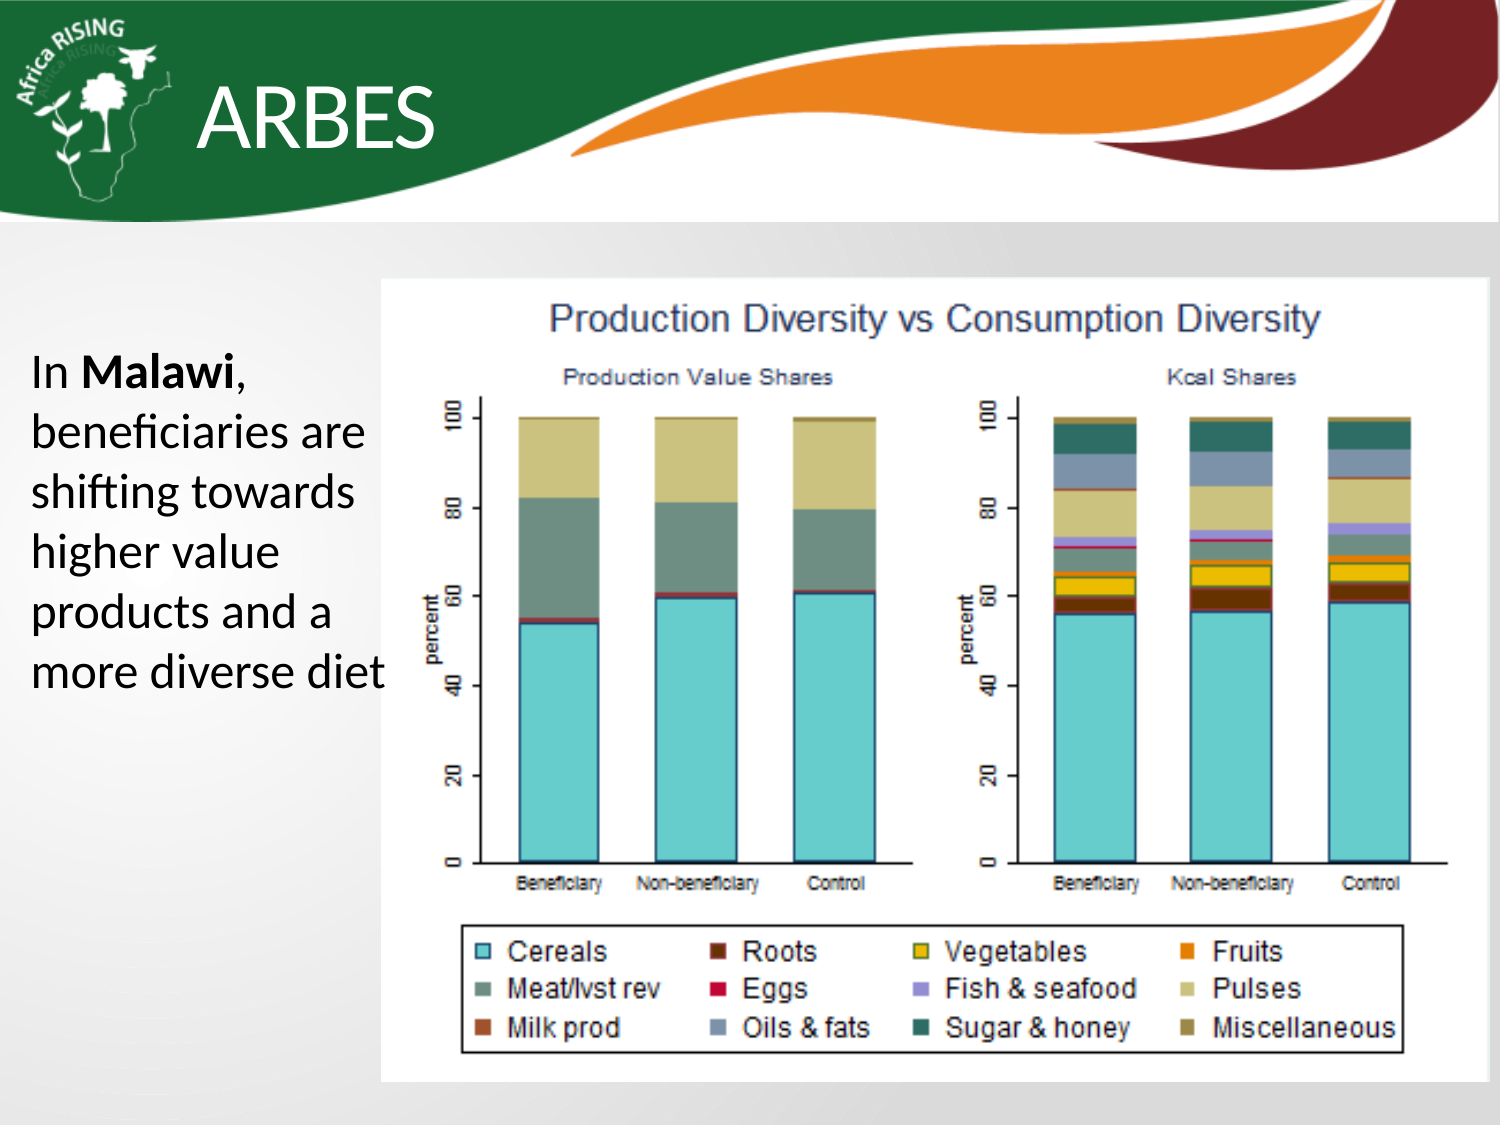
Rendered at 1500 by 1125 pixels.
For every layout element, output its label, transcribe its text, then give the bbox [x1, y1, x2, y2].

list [381, 277, 1490, 1082]
title ARBES [181, 45, 1500, 233]
picture [0, 0, 1499, 222]
text_box In Malawi, beneficiaries are shifting towards higher value products and a more diverse diet [15, 331, 378, 707]
